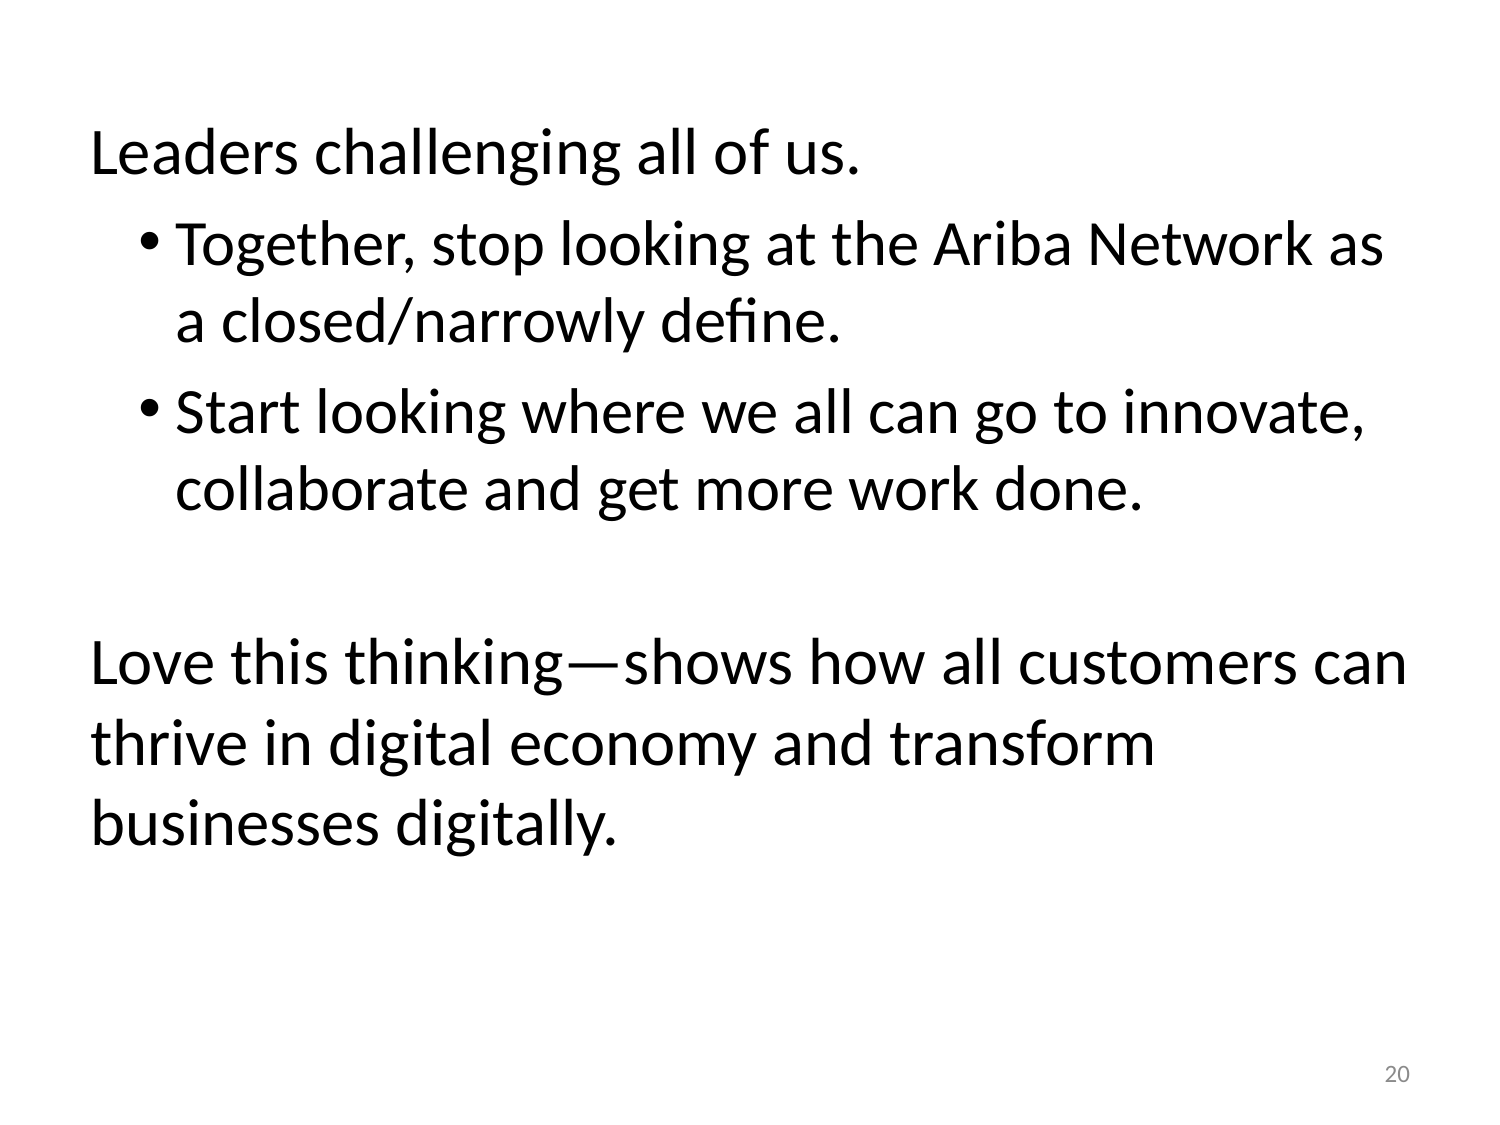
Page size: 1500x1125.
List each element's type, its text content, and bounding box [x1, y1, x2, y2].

list Leaders challenging all of us. Together, stop looking at the Ariba Network as a closed/narrowly define. Start looking where we all can go to innovate, collaborate and get more work done. Love this thinking—shows how all customers can thrive in digital economy and transform businesses digitally. [75, 100, 1425, 1103]
slide_number 20 [1074, 1042, 1425, 1103]
